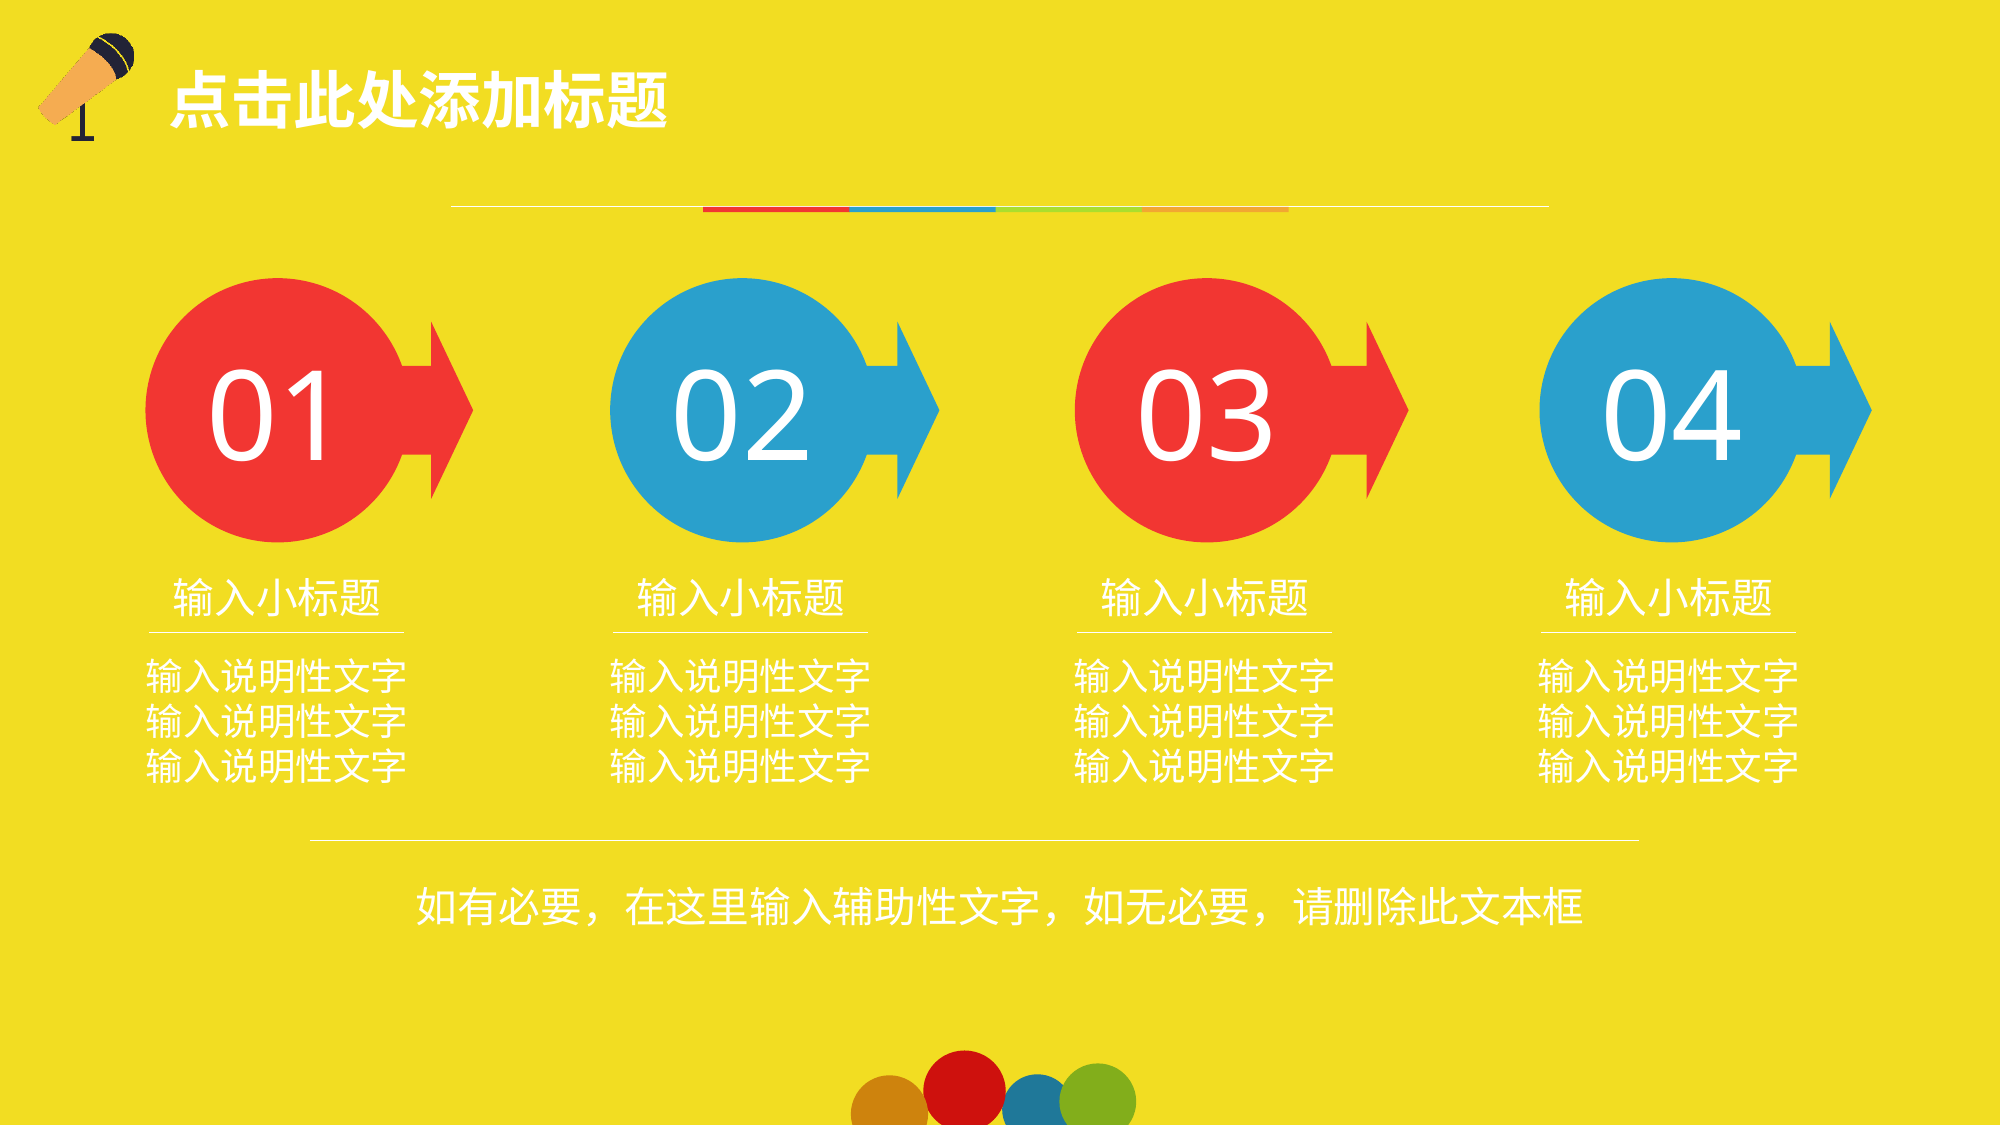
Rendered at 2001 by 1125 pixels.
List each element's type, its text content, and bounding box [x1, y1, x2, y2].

text_box 04 [1538, 277, 1797, 544]
picture [17, 18, 155, 156]
text_box 输入小标题 [586, 564, 896, 630]
text_box 输入小标题 [122, 564, 432, 630]
text_box 03 [1073, 277, 1333, 544]
text_box 输入说明性文字 输入说明性文字 输入说明性文字 [1514, 645, 1823, 796]
text_box 输入说明性文字 输入说明性文字 输入说明性文字 [1050, 645, 1359, 796]
text_box 点击此处添加标题 [155, 54, 712, 144]
text_box 输入说明性文字 输入说明性文字 输入说明性文字 [586, 645, 896, 796]
text_box 01 [144, 277, 403, 544]
text_box [854, 321, 941, 500]
list 如有必要，在这里输入辅助性文字，如无必要，请删除此文本框 [115, 878, 1885, 1014]
text_box 输入说明性文字 输入说明性文字 输入说明性文字 [122, 645, 432, 796]
text_box 输入小标题 [1514, 564, 1823, 630]
text_box 02 [609, 277, 868, 544]
text_box [1786, 321, 1873, 500]
text_box [1323, 321, 1410, 500]
text_box 输入小标题 [1050, 564, 1359, 630]
text_box [388, 321, 475, 500]
